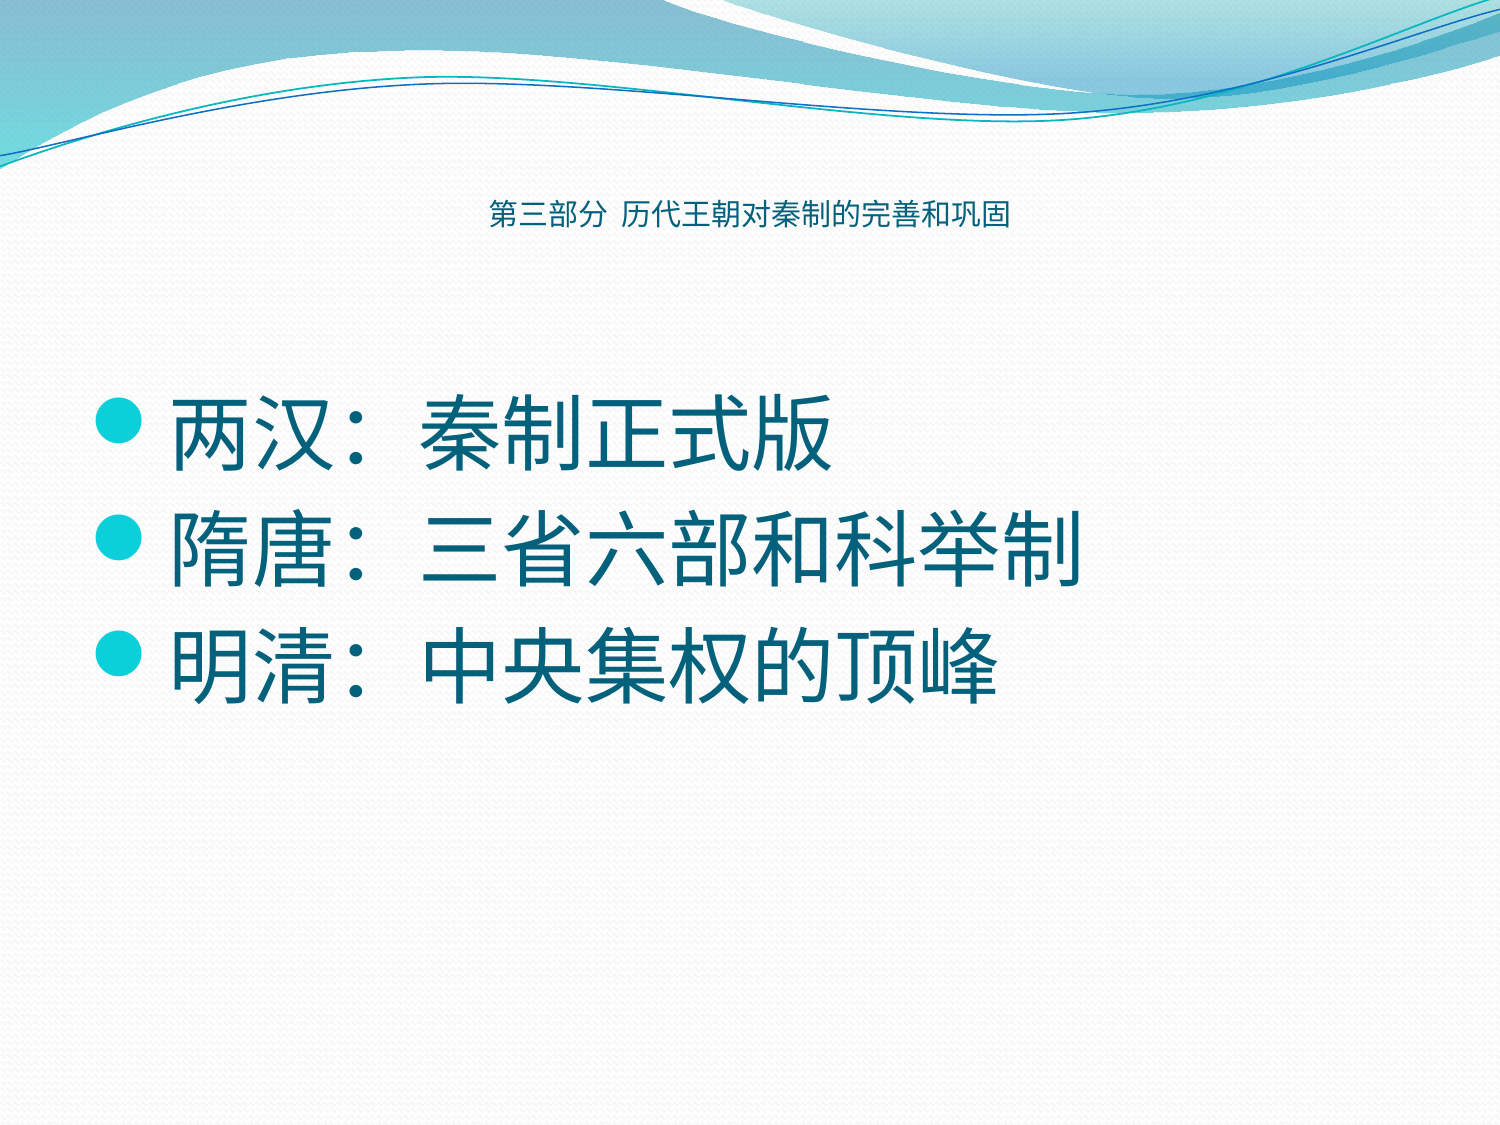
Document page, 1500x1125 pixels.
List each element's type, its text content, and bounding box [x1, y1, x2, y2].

list 两汉：秦制正式版 隋唐：三省六部和科举制 明清：中央集权的顶峰 [75, 373, 1425, 1038]
title 第三部分 历代王朝对秦制的完善和巩固 [75, 115, 1425, 232]
